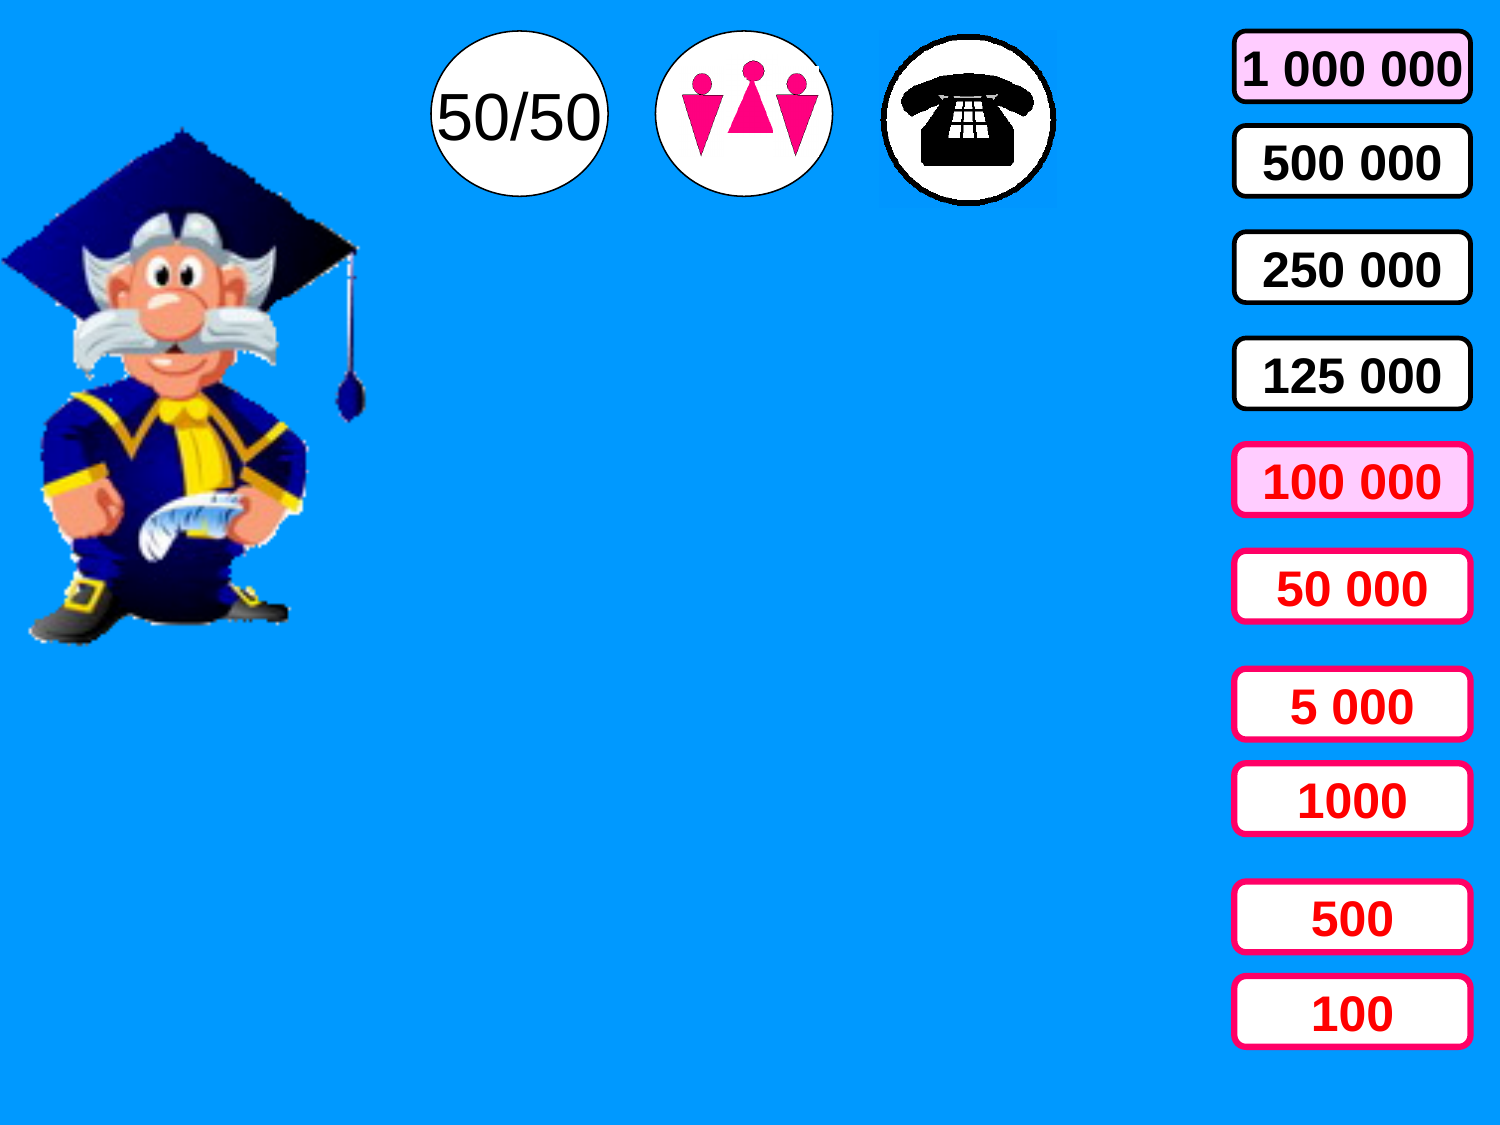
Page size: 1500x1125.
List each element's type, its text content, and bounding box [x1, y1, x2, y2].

text_box 50 000 [1234, 550, 1471, 622]
text_box 5 000 [1234, 668, 1471, 740]
picture [879, 30, 1058, 208]
text_box 100 000 [1234, 444, 1471, 516]
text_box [655, 30, 833, 197]
text_box 500 000 [1234, 125, 1471, 197]
text_box 50/50 [430, 30, 609, 197]
text_box 1000 [1234, 763, 1471, 835]
text_box 250 000 [1234, 231, 1471, 303]
text_box 125 000 [1234, 337, 1471, 409]
text_box 500 [1234, 881, 1471, 953]
text_box 1 000 000 [1234, 30, 1471, 102]
picture [0, 113, 408, 653]
text_box 100 [1234, 976, 1471, 1047]
